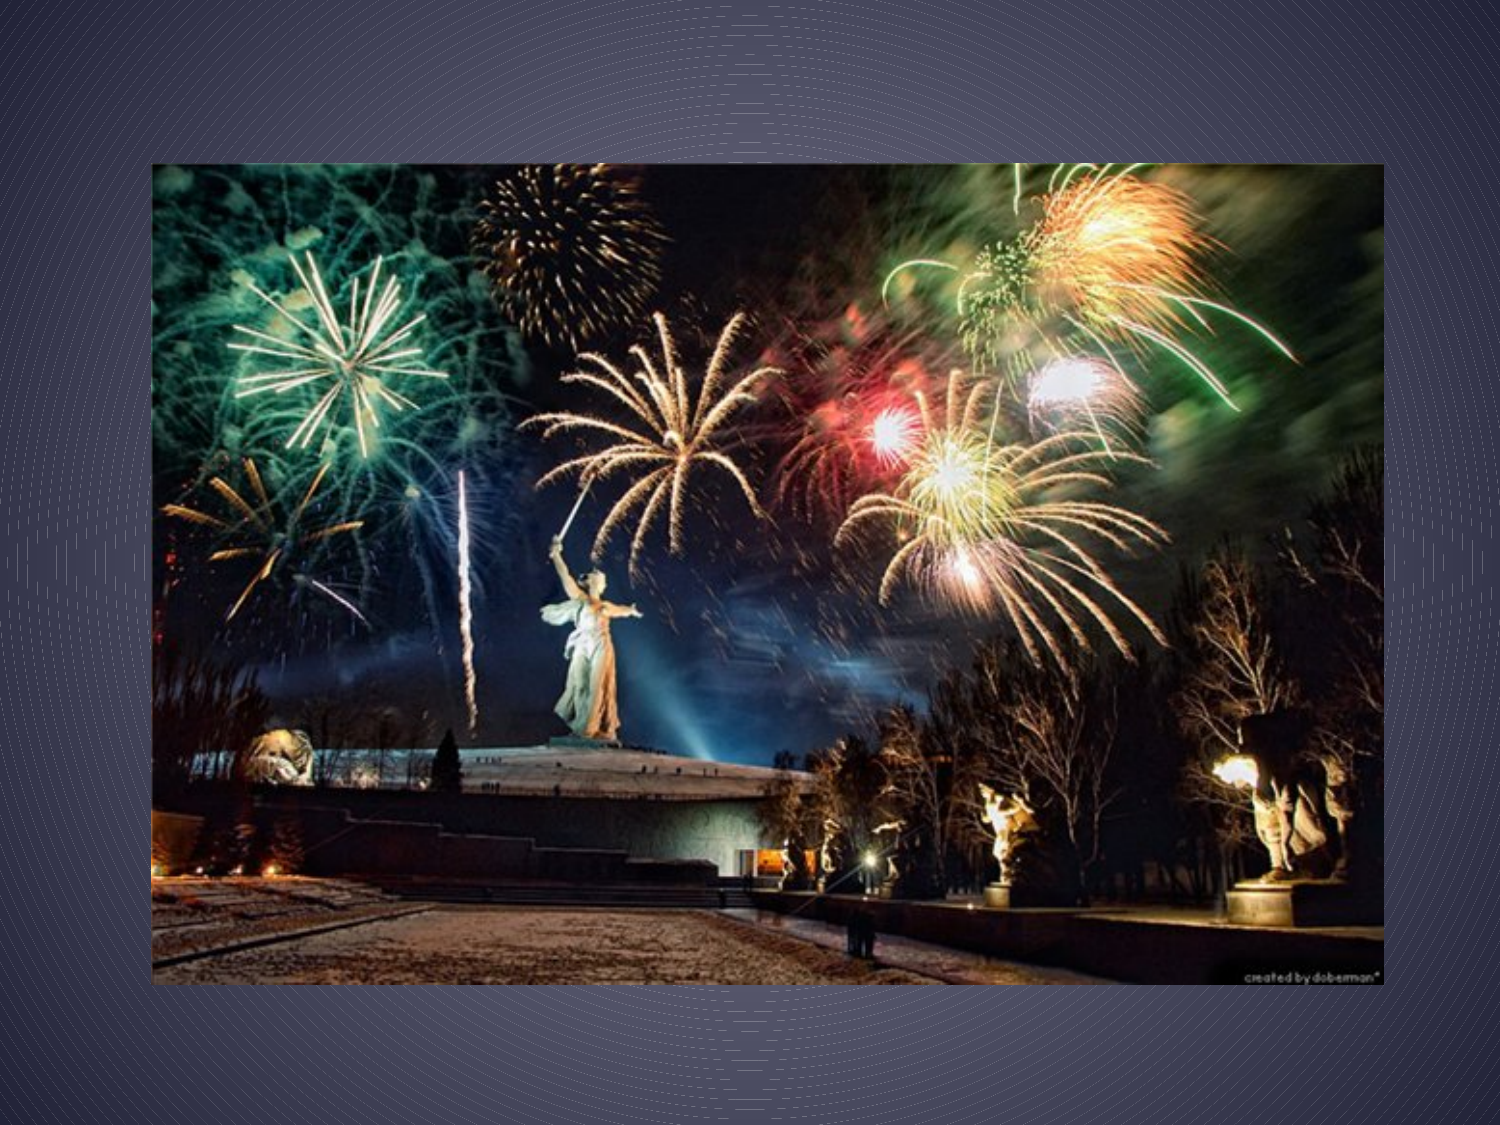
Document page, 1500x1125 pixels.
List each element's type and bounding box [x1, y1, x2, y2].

picture [151, 163, 1385, 985]
